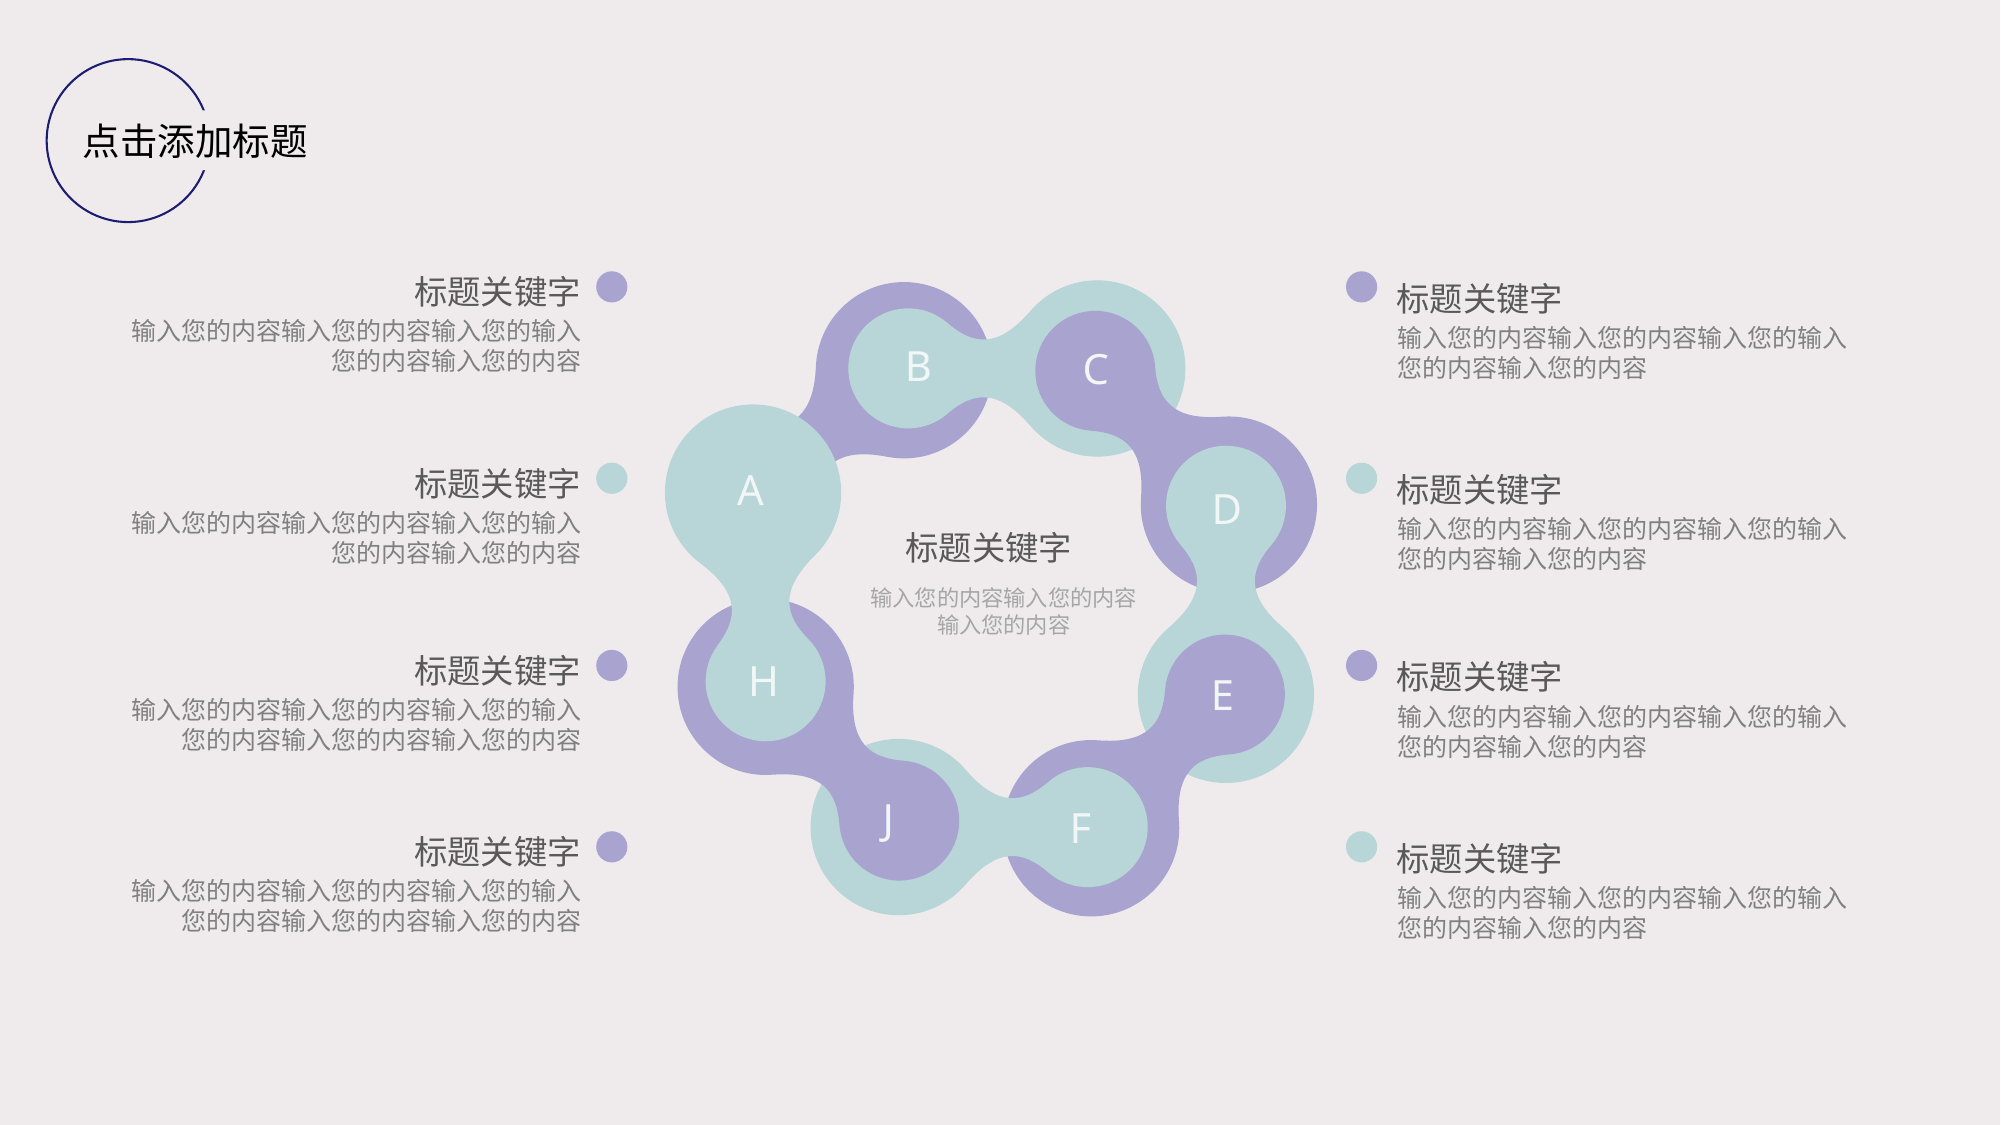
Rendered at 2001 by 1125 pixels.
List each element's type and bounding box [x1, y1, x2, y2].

text_box [126, 263, 628, 377]
text_box [1345, 648, 1851, 762]
text_box [126, 454, 628, 568]
text_box [126, 641, 628, 756]
text_box [1345, 461, 1851, 575]
text_box [1345, 829, 1851, 944]
text_box [664, 280, 1317, 917]
text_box [126, 823, 628, 937]
text_box [1345, 269, 1851, 384]
